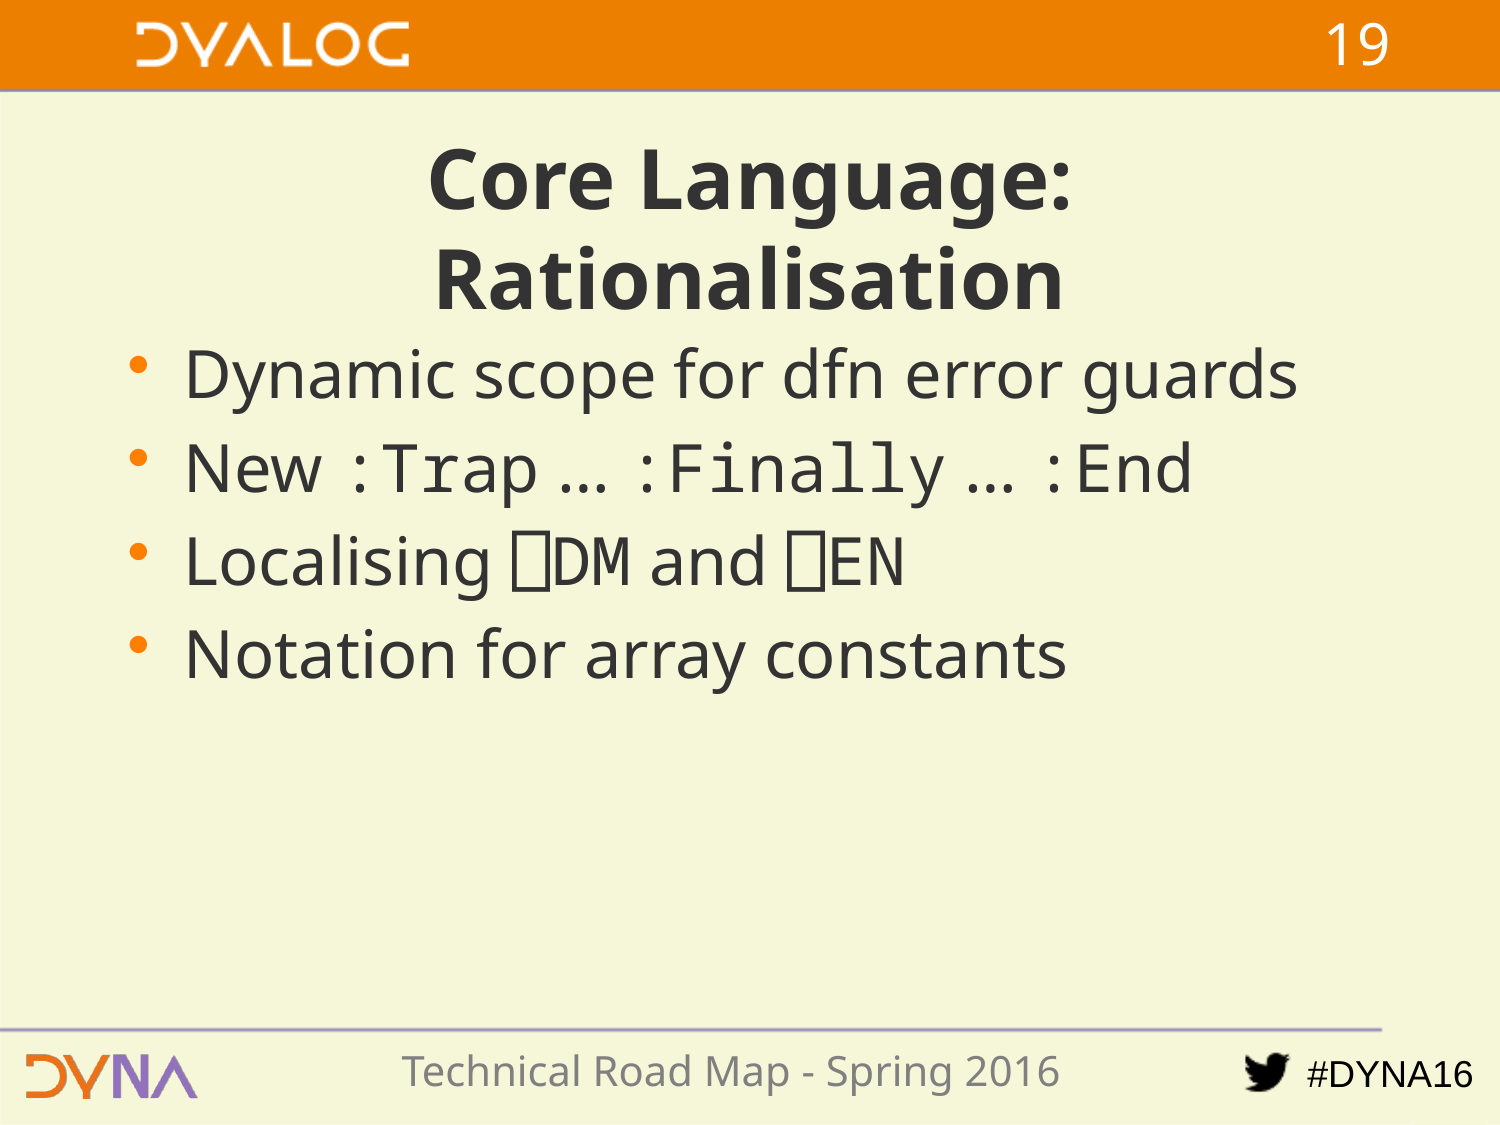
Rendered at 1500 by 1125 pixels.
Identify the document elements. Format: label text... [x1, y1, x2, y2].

picture [0, 0, 1500, 1125]
title Core Language: Rationalisation [99, 118, 1400, 307]
footer Technical Road Map - Spring 2016 [249, 1037, 1213, 1113]
slide_number 18 [1299, 0, 1406, 75]
list Dynamic scope for dfn error guards New :Trap … :Finally … :End Localising ⎕DM and ⎕EN Notation for array constants [112, 324, 1388, 1000]
